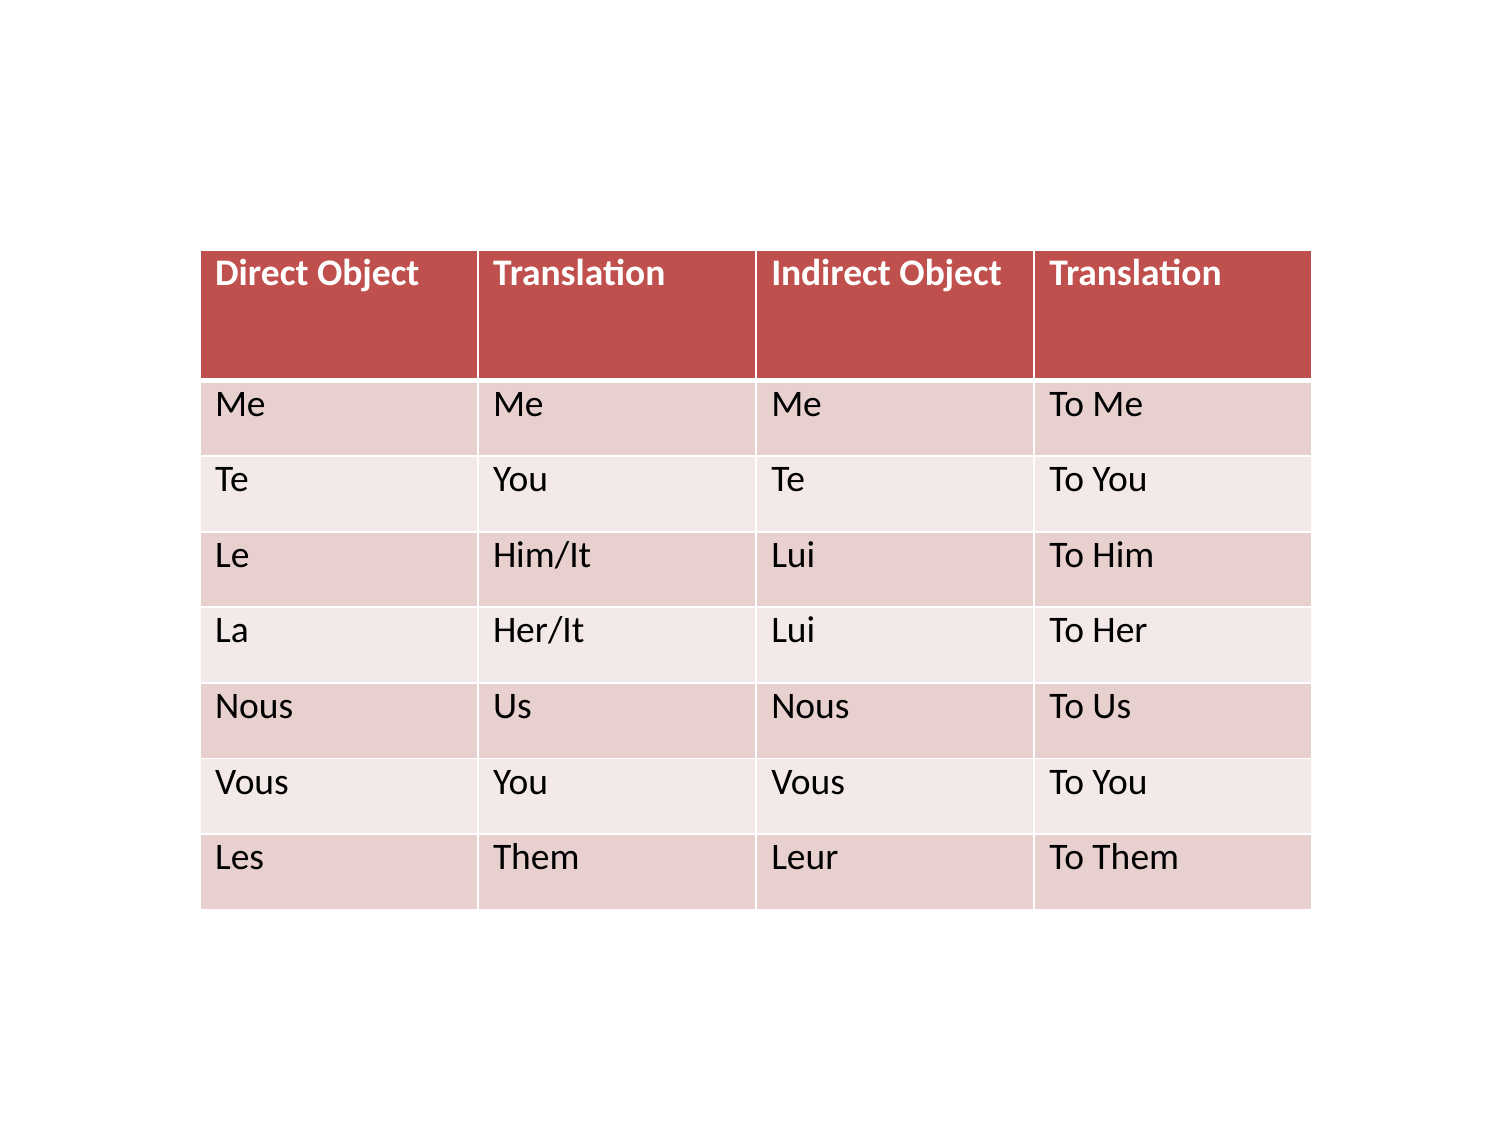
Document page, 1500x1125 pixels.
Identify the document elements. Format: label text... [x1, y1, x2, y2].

table_header Translation [479, 251, 755, 378]
table_cell Nous [757, 684, 1033, 758]
table_cell Les [201, 835, 477, 909]
table_cell Me [201, 383, 477, 455]
table_cell To Us [1035, 684, 1311, 758]
table_cell Leur [757, 835, 1033, 909]
table_header Translation [1035, 251, 1311, 378]
table_cell To Them [1035, 835, 1311, 909]
table_cell Vous [201, 759, 477, 833]
table_cell To You [1035, 759, 1311, 833]
table_cell Me [757, 383, 1033, 455]
table_cell Them [479, 835, 755, 909]
table_cell Le [201, 533, 477, 606]
table_cell To Me [1035, 383, 1311, 455]
table_cell Her/It [479, 608, 755, 682]
table_cell Vous [757, 759, 1033, 833]
table_cell La [201, 608, 477, 682]
table_cell You [479, 759, 755, 833]
table_cell Te [757, 457, 1033, 531]
table_cell Nous [201, 684, 477, 758]
table_cell Me [479, 383, 755, 455]
table_header Direct Object [201, 251, 477, 378]
table_cell Him/It [479, 533, 755, 606]
table_header Indirect Object [757, 251, 1033, 378]
table_cell To You [1035, 457, 1311, 531]
table_cell Lui [757, 533, 1033, 606]
table_cell Te [201, 457, 477, 531]
table_cell To Him [1035, 533, 1311, 606]
table_cell You [479, 457, 755, 531]
table_cell Us [479, 684, 755, 758]
table_cell To Her [1035, 608, 1311, 682]
table_cell Lui [757, 608, 1033, 682]
